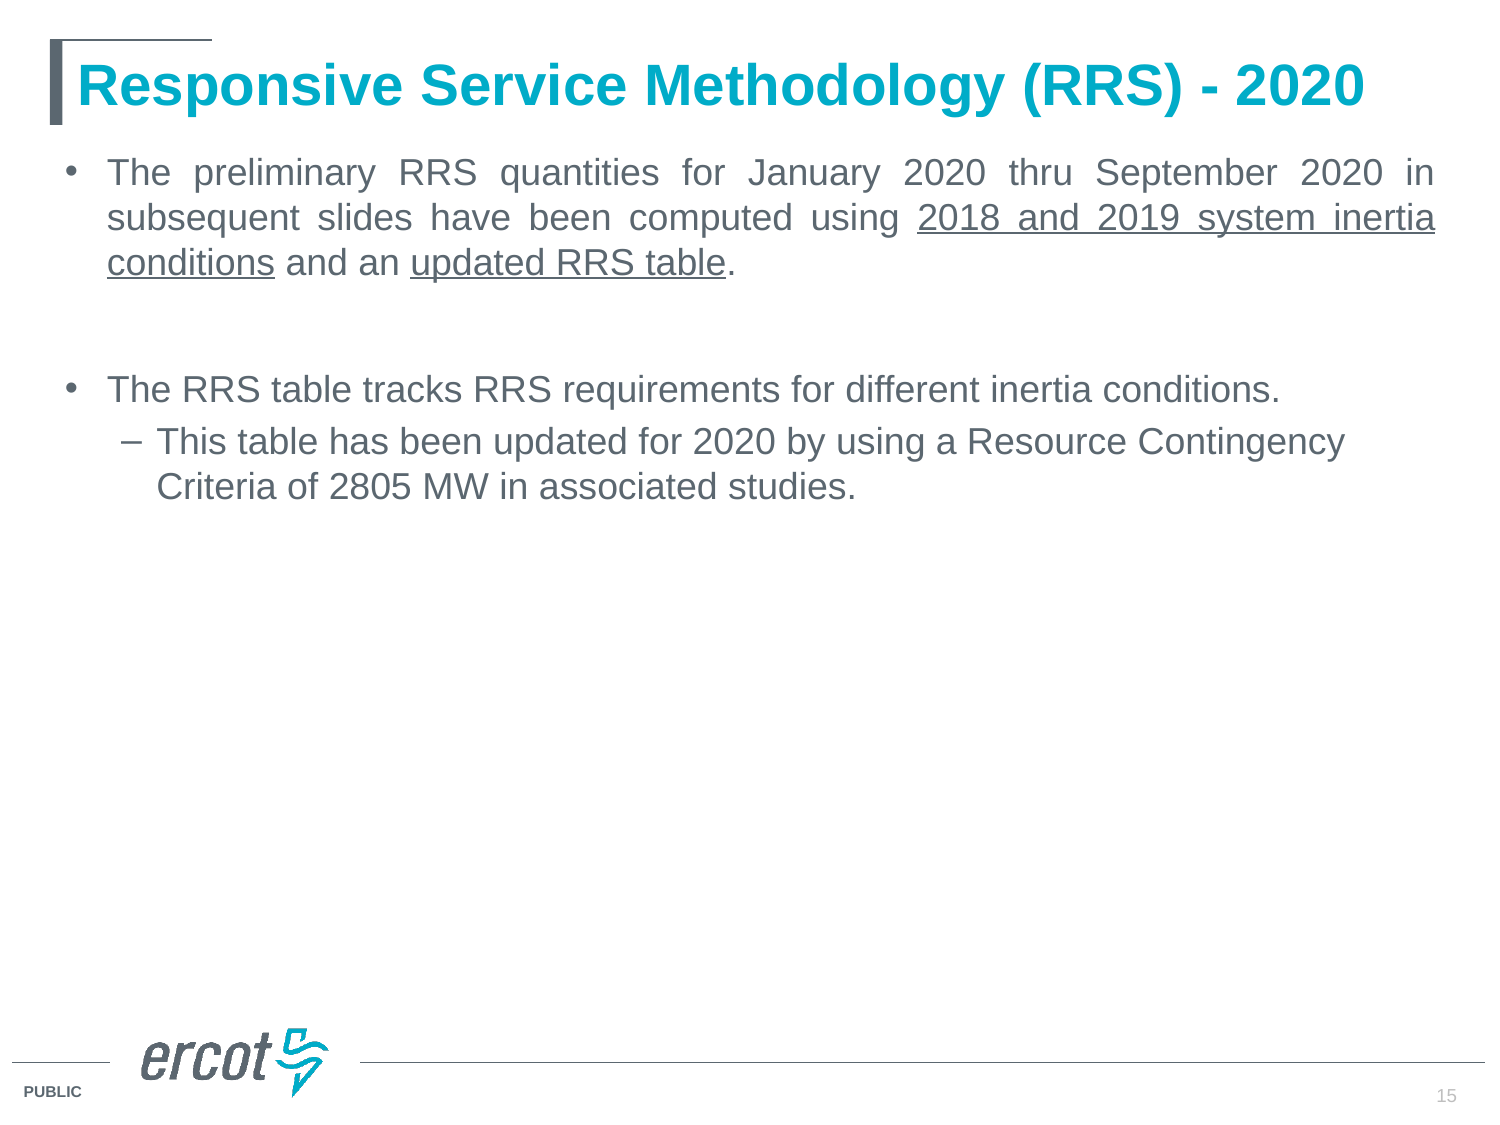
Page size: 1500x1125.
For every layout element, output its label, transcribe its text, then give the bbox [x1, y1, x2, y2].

picture [137, 1024, 332, 1100]
list The preliminary RRS quantities for January 2020 thru September 2020 in subsequent slides have been computed using 2018 and 2019 system inertia conditions and an updated RRS table. The RRS table tracks RRS requirements for different inertia conditions. This table has been updated for 2020 by using a Resource Contingency Criteria of 2805 MW in associated studies. [50, 140, 1450, 972]
title Responsive Service Methodology (RRS) - 2020 [62, 39, 1450, 125]
